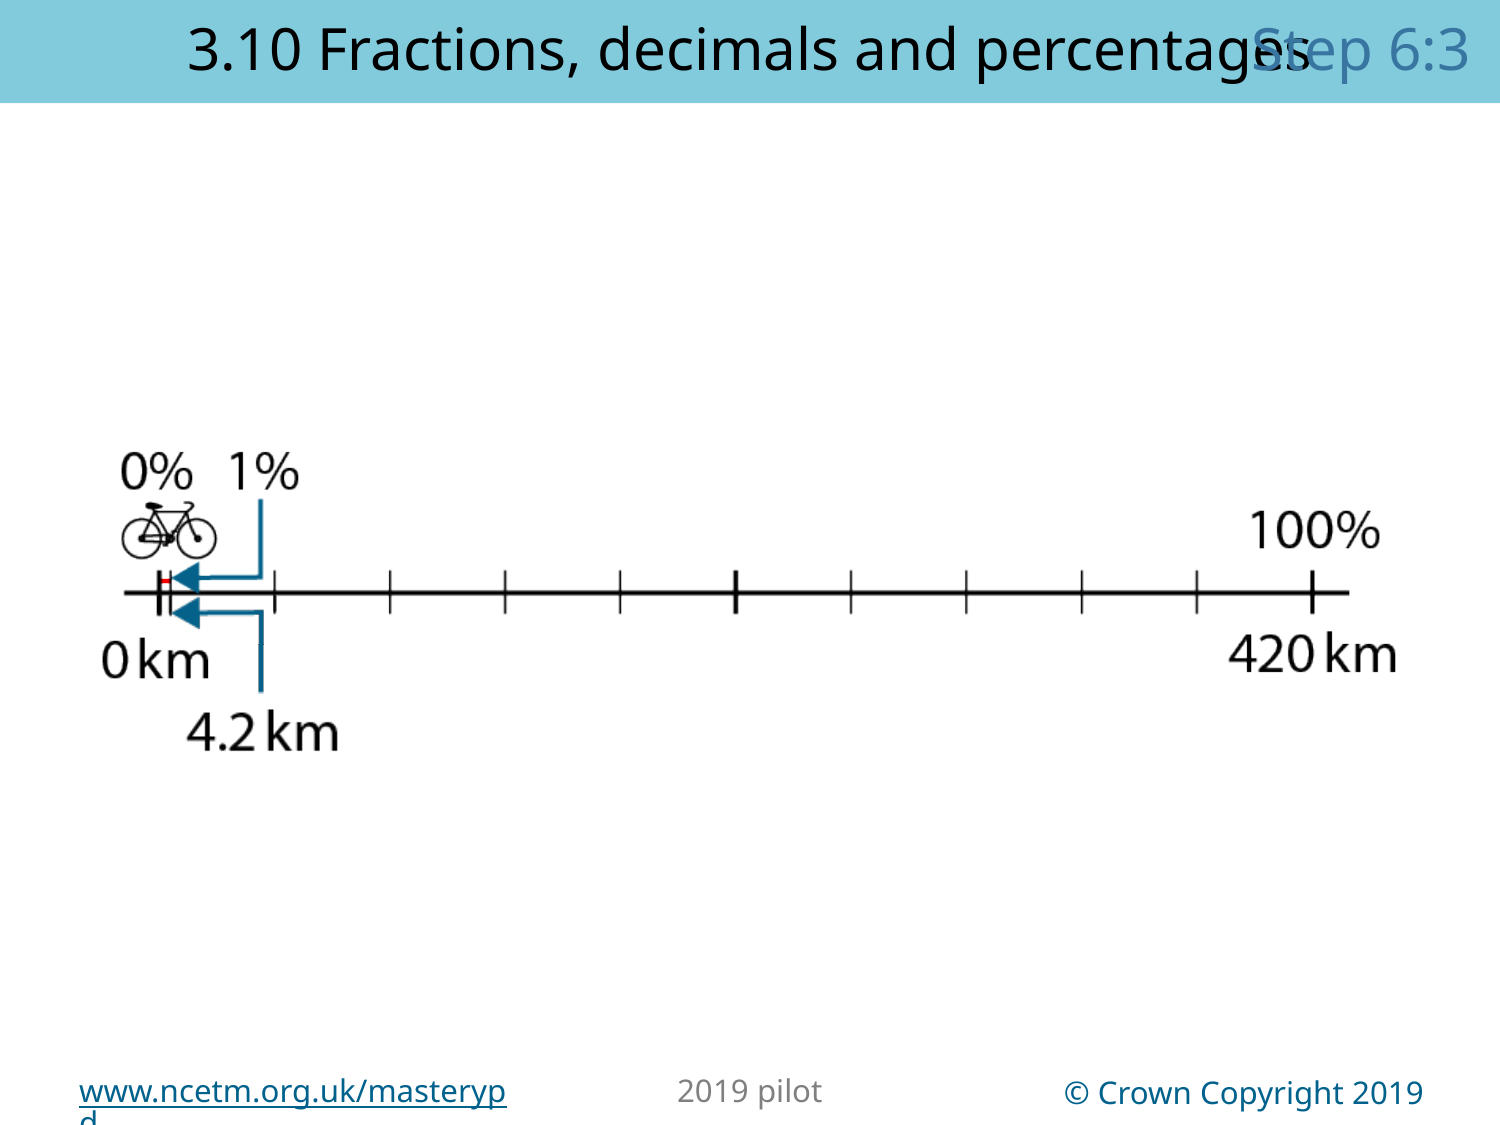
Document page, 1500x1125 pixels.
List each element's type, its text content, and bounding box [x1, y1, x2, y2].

list Step 6:3 [0, 0, 1500, 104]
picture [101, 441, 1399, 767]
